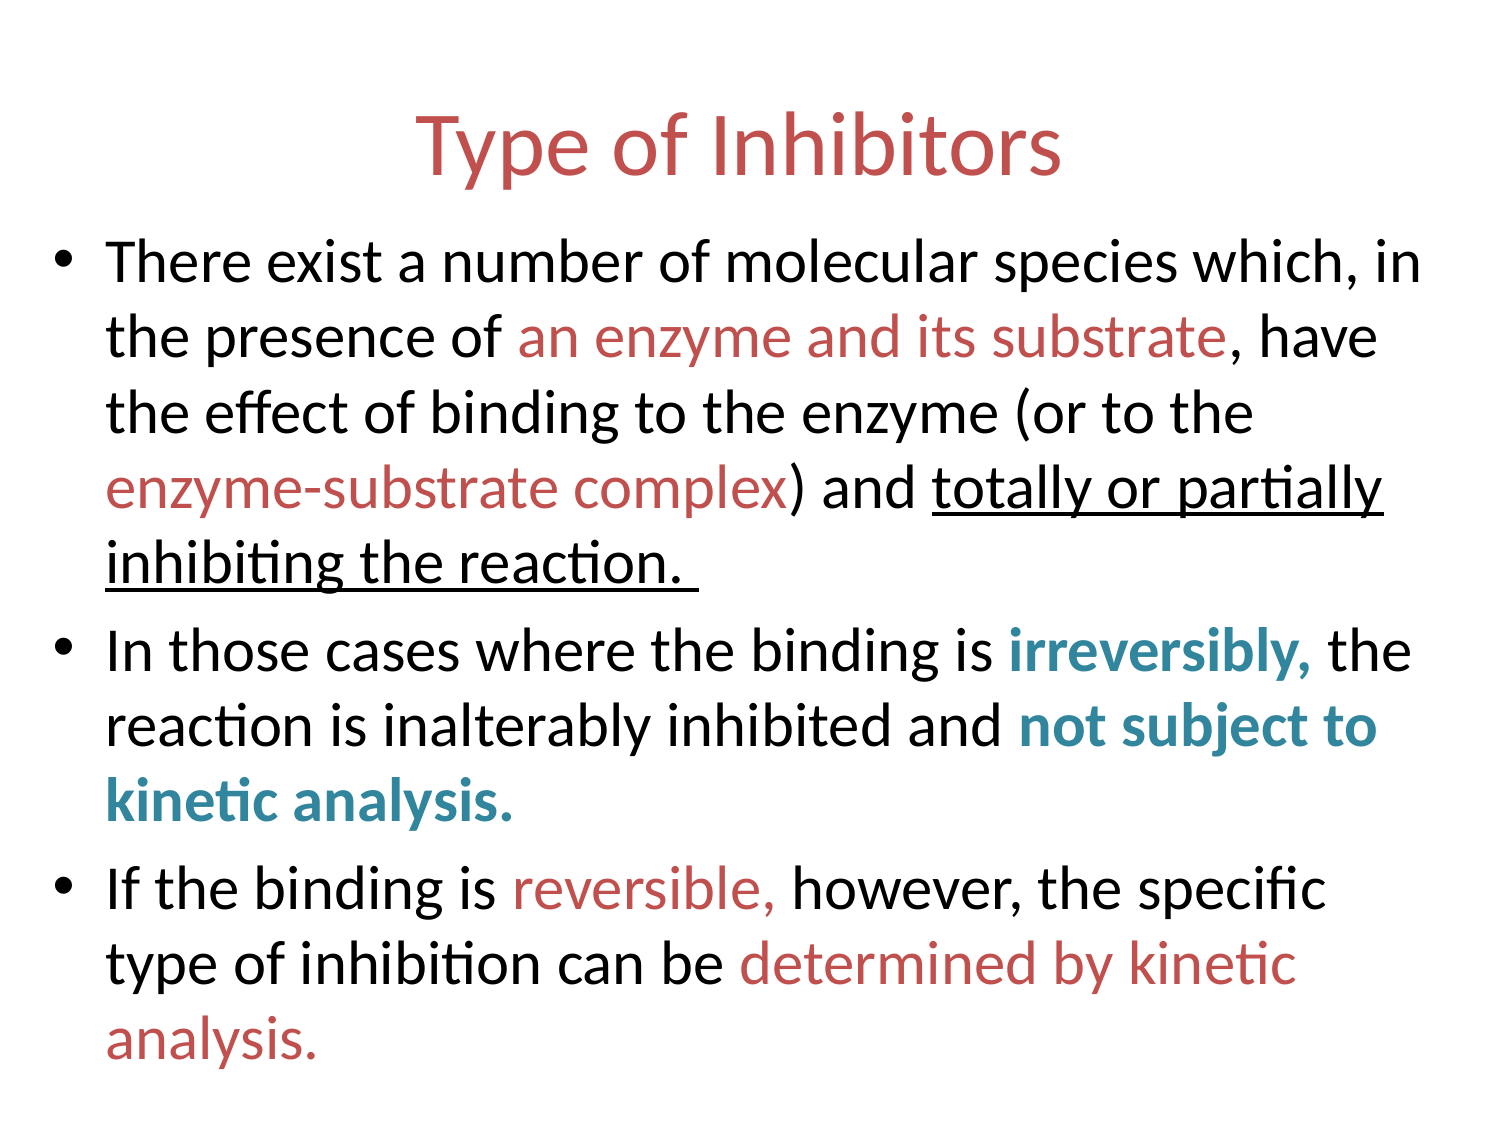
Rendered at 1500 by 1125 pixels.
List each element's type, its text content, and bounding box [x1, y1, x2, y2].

title Type of Inhibitors [75, 45, 1425, 212]
list There exist a number of molecular species which, in the presence of an enzyme and its substrate, have the effect of binding to the enzyme (or to the enzyme-substrate complex) and totally or partially inhibiting the reaction. In those cases where the binding is irreversibly, the reaction is inalterably inhibited and not subject to kinetic analysis. If the binding is reversible, however, the specific type of inhibition can be determined by kinetic analysis. [37, 212, 1463, 1088]
